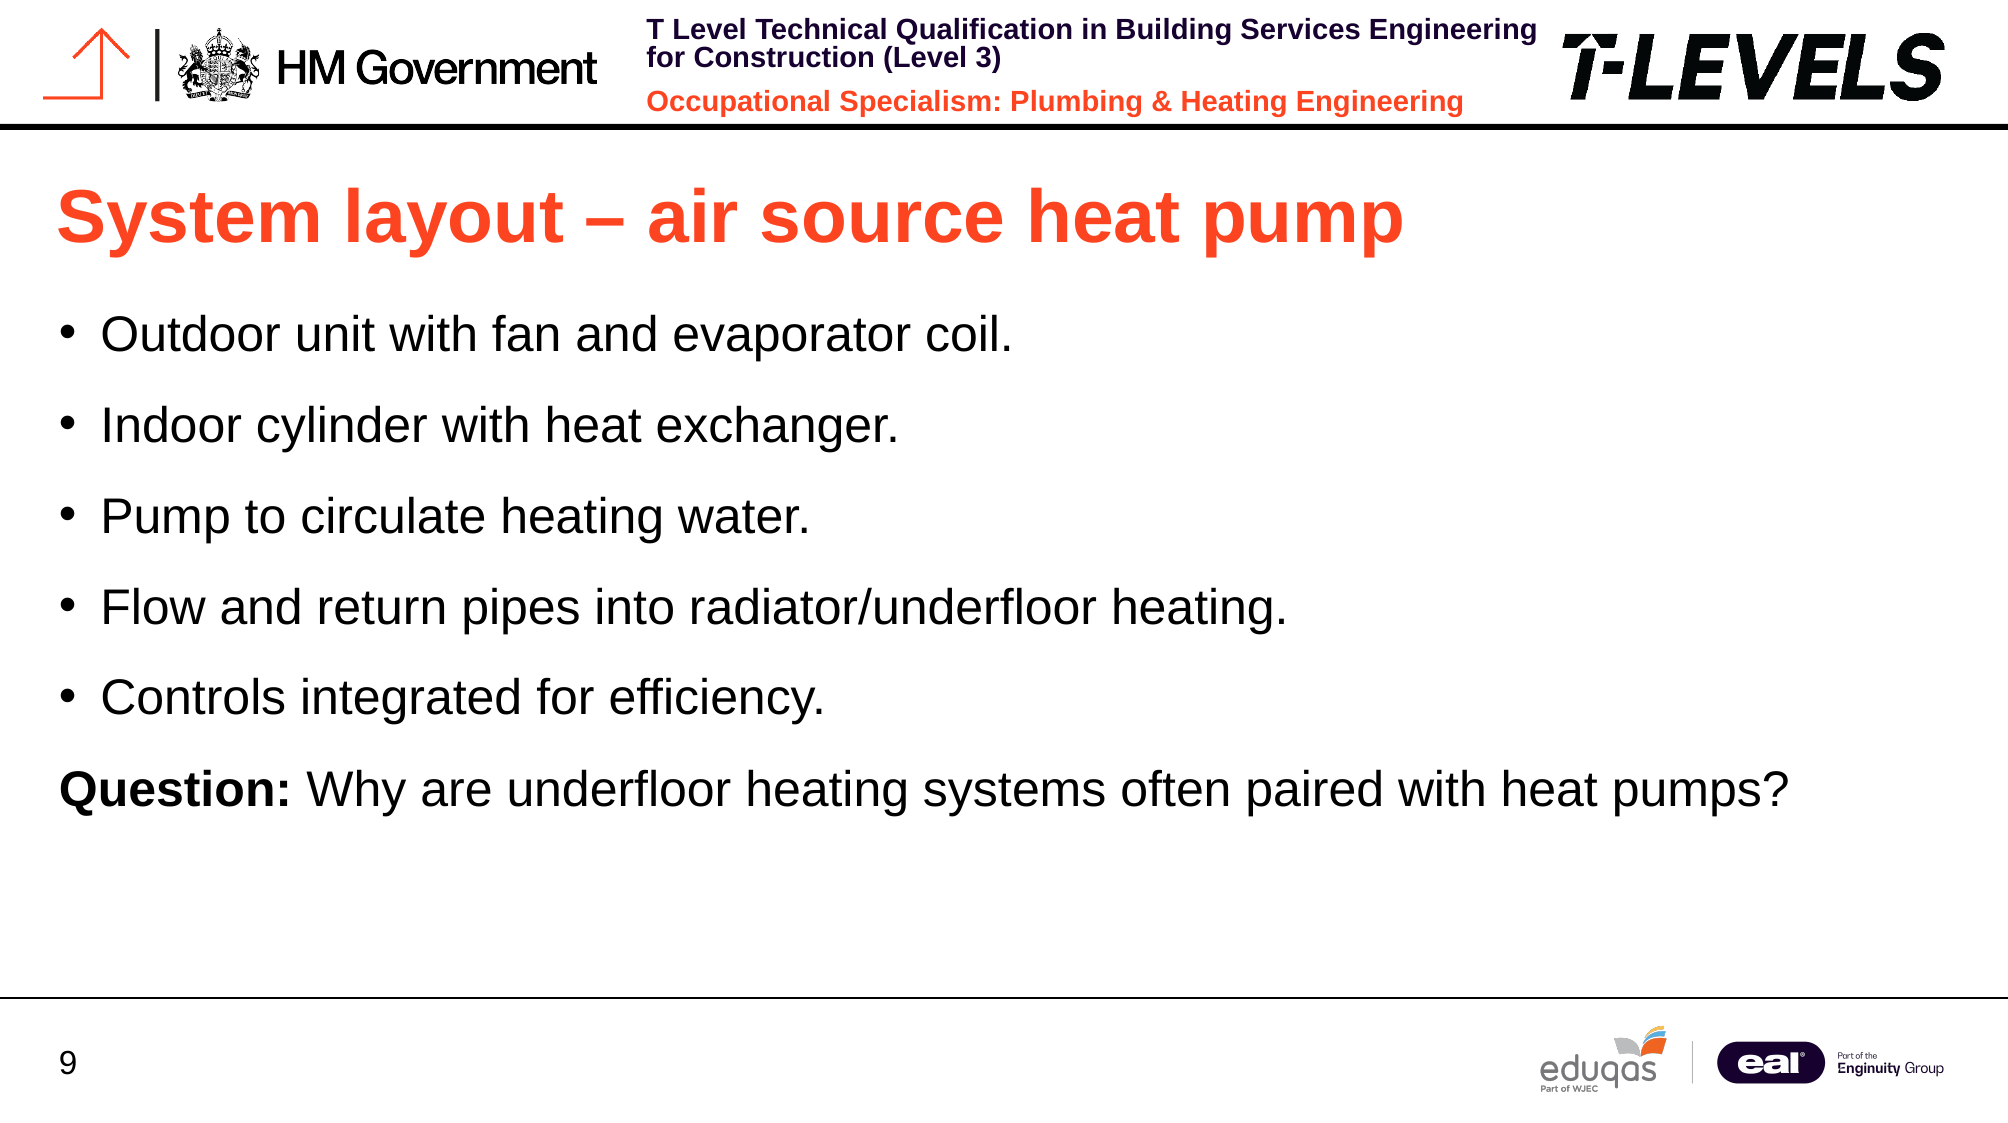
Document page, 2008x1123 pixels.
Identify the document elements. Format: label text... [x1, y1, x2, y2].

picture [1535, 1021, 1949, 1097]
picture [155, 28, 597, 102]
title System layout – air source heat pump [41, 111, 1949, 314]
picture [38, 27, 136, 100]
picture [1543, 25, 1964, 108]
list Outdoor unit with fan and evaporator coil. Indoor cylinder with heat exchanger. Pump to circulate heating water. Flow and return pipes into radiator/underfloor heating. Controls integrated for efficiency. Question: Why are underfloor heating systems often paired with heat pumps? [59, 295, 1951, 1006]
